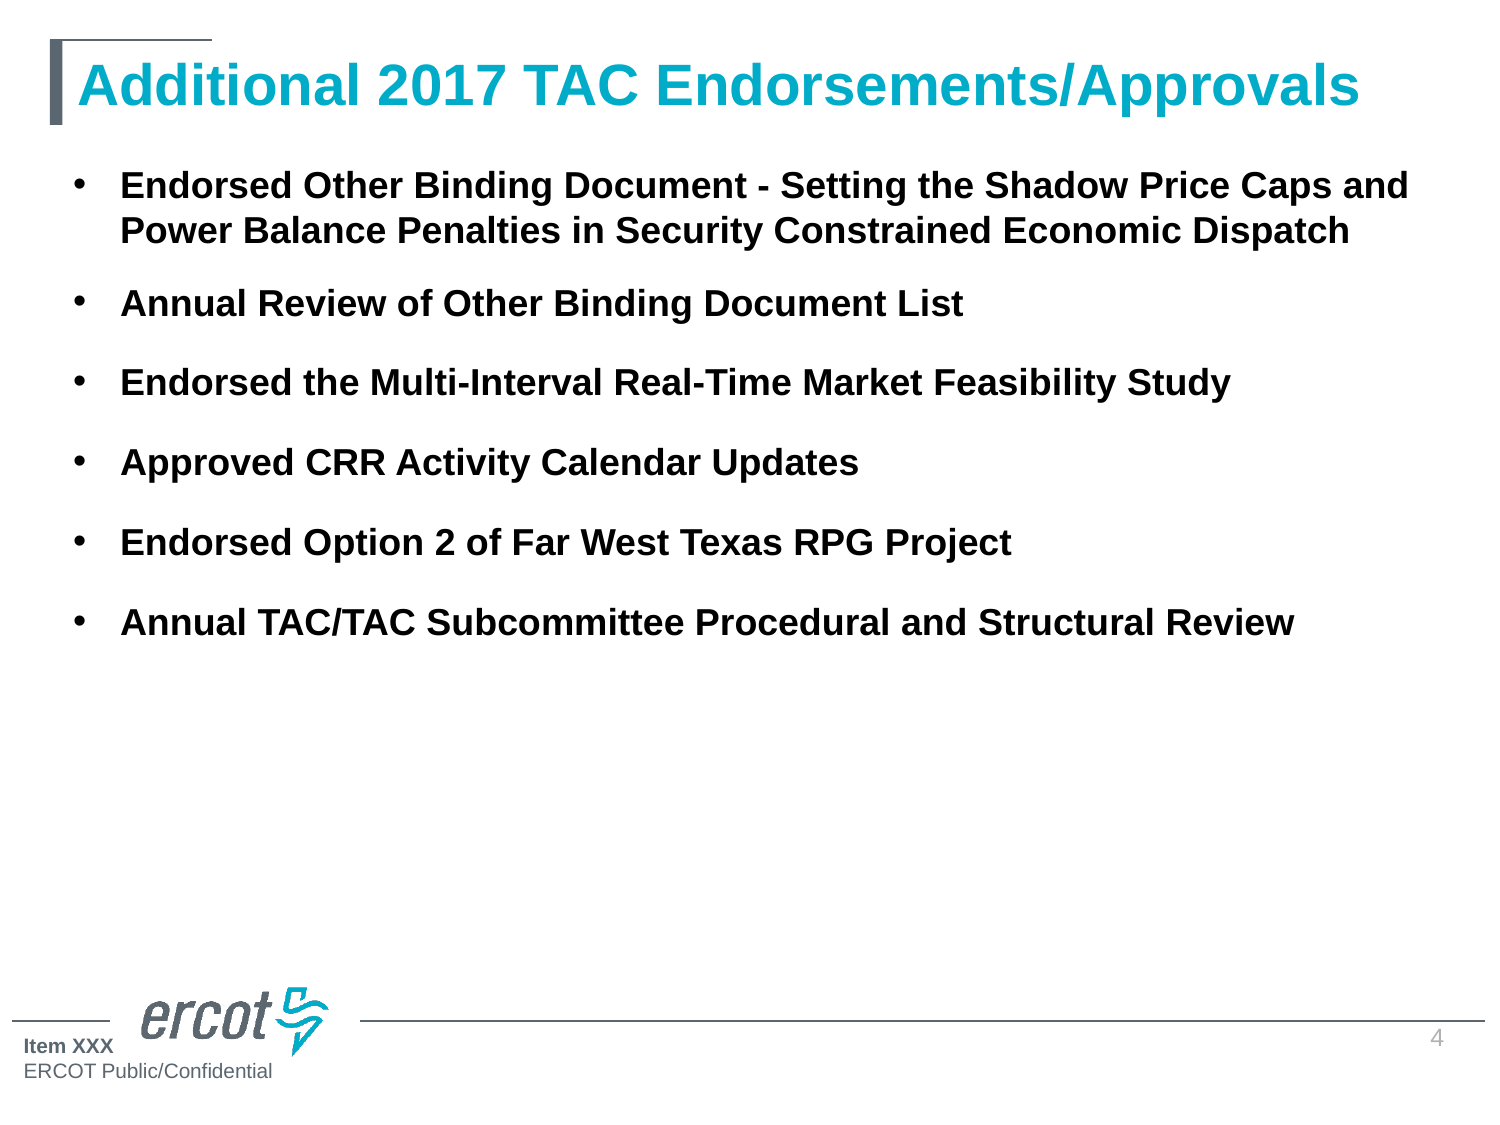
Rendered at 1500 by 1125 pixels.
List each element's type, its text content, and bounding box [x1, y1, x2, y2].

slide_number 4 [1387, 1012, 1488, 1062]
title Additional 2017 TAC Endorsements/Approvals [62, 39, 1450, 134]
picture [137, 983, 332, 1059]
text_box Endorsed Other Binding Document - Setting the Shadow Price Caps and Power Balance Penalties in Security Constrained Economic Dispatch Annual Review of Other Binding Document List Endorsed the Multi-Interval Real-Time Market Feasibility Study Approved CRR Activity Calendar Updates Endorsed Option 2 of Far West Texas RPG Project Annual TAC/TAC Subcommittee Procedural and Structural Review [58, 153, 1444, 721]
